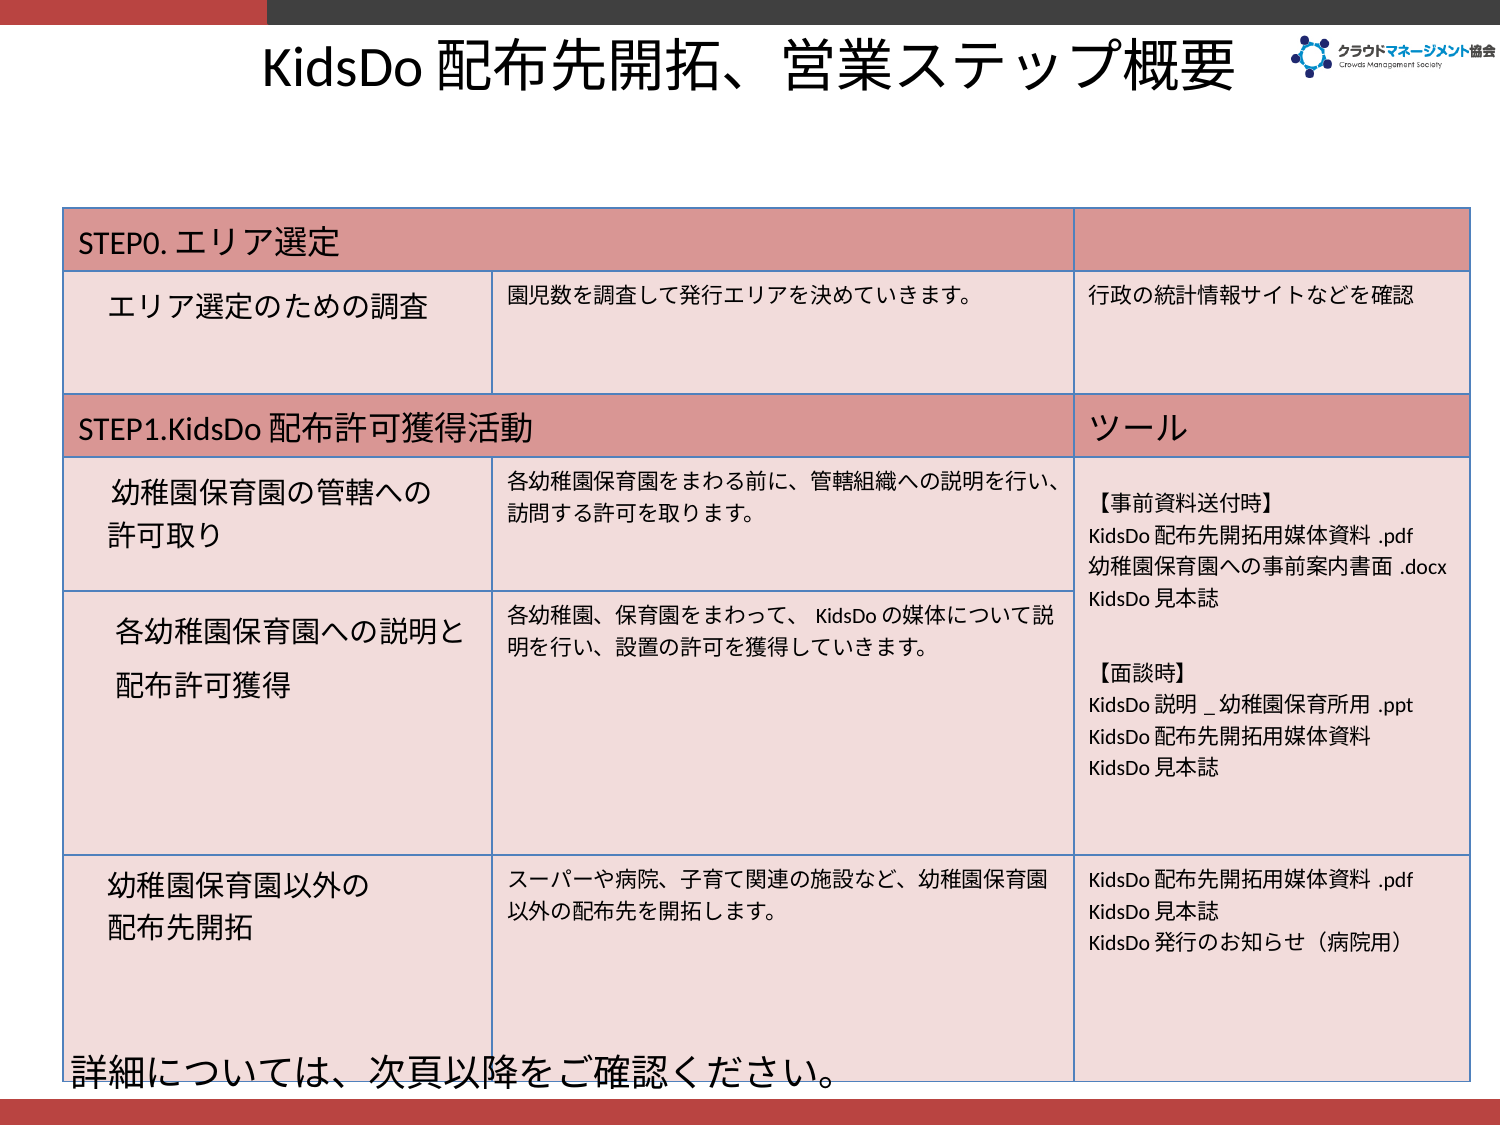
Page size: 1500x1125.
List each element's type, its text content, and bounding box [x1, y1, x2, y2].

table_cell 【事前資料送付時】 KidsDo配布先開拓用媒体資料.pdf 幼稚園保育園への事前案内書面.docx KidsDo見本誌 【面談時】 KidsDo説明_幼稚園保育所用.ppt KidsDo配布先開拓用媒体資料 KidsDo見本誌 [1075, 458, 1469, 854]
table_cell KidsDo配布先開拓用媒体資料.pdf KidsDo見本誌 KidsDo発行のお知らせ（病院用） [1075, 856, 1469, 1081]
title KidsDo配布先開拓、営業ステップ概要 [75, 25, 1425, 106]
picture [1284, 30, 1500, 83]
table_cell 幼稚園保育園以外の 配布先開拓 [64, 856, 491, 1041]
table_cell 各幼稚園保育園をまわる前に、管轄組織への説明を行い、訪問する許可を取ります。 [493, 458, 1073, 590]
table_cell ツール [1075, 395, 1469, 456]
text_box [0, 1099, 1500, 1125]
table_cell 各幼稚園、保育園をまわって、KidsDoの媒体について説明を行い、設置の許可を獲得していきます。 [493, 592, 1073, 854]
text_box 詳細については、次頁以降をご確認ください。 [56, 1041, 872, 1102]
table_cell 幼稚園保育園の管轄への 許可取り [64, 458, 491, 590]
table_cell 各幼稚園保育園への説明と 配布許可獲得 [64, 592, 491, 854]
text_box [0, 0, 267, 25]
table_cell STEP1.KidsDo配布許可獲得活動 [64, 395, 1073, 456]
table_header STEP0.エリア選定 [64, 209, 1073, 270]
table_cell 園児数を調査して発行エリアを決めていきます。 [493, 272, 1073, 393]
table_cell エリア選定のための調査 [64, 272, 491, 393]
table_cell スーパーや病院、子育て関連の施設など、幼稚園保育園以外の配布先を開拓します。 [493, 856, 1073, 1081]
table_header [1075, 209, 1469, 270]
text_box [267, 0, 1500, 25]
table_cell 行政の統計情報サイトなどを確認 [1075, 272, 1469, 393]
